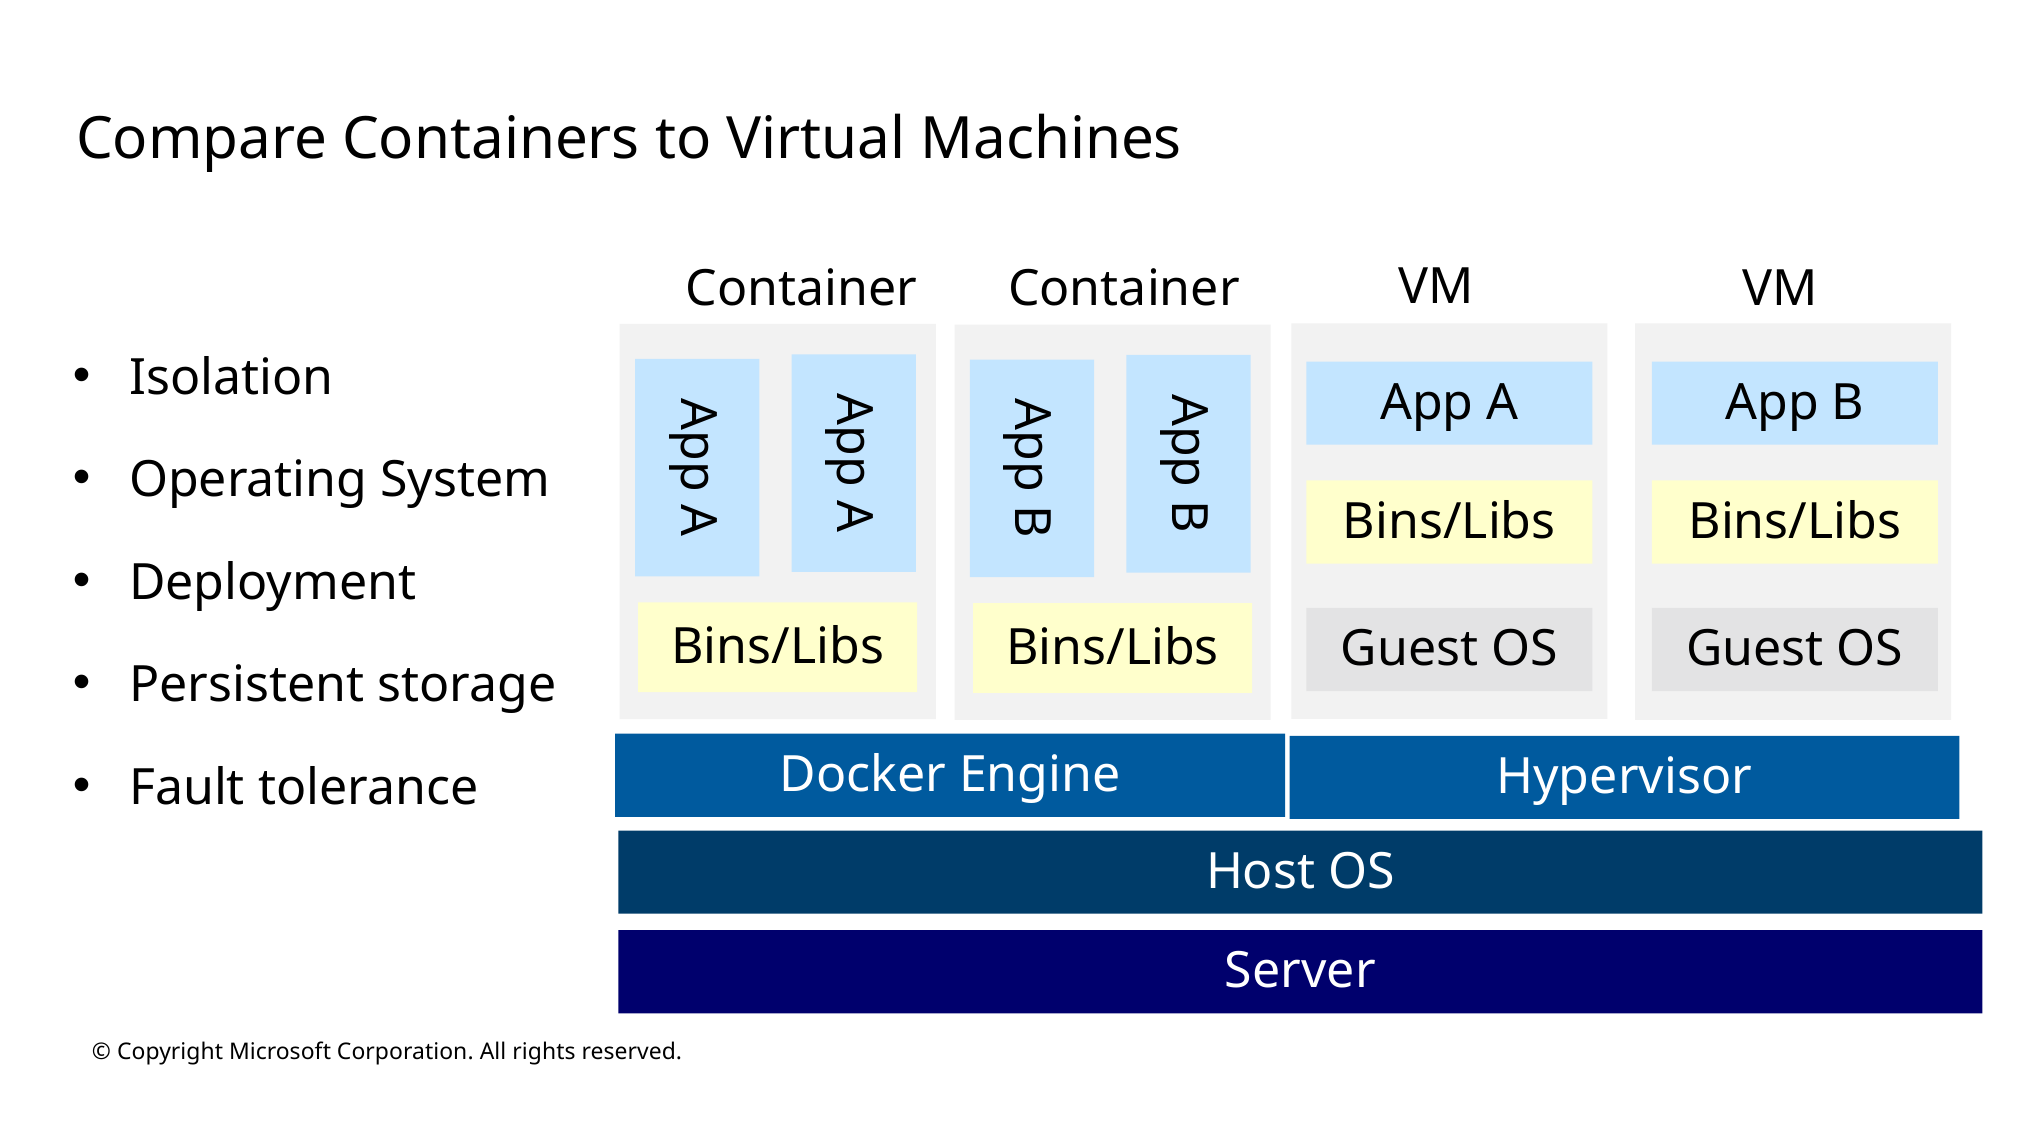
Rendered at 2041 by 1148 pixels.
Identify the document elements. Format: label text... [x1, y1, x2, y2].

text_box Isolation Operating System Deployment Persistent storage Fault tolerance [42, 290, 587, 839]
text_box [614, 245, 1983, 1014]
title Compare Containers to Virtual Machines [76, 93, 1968, 230]
